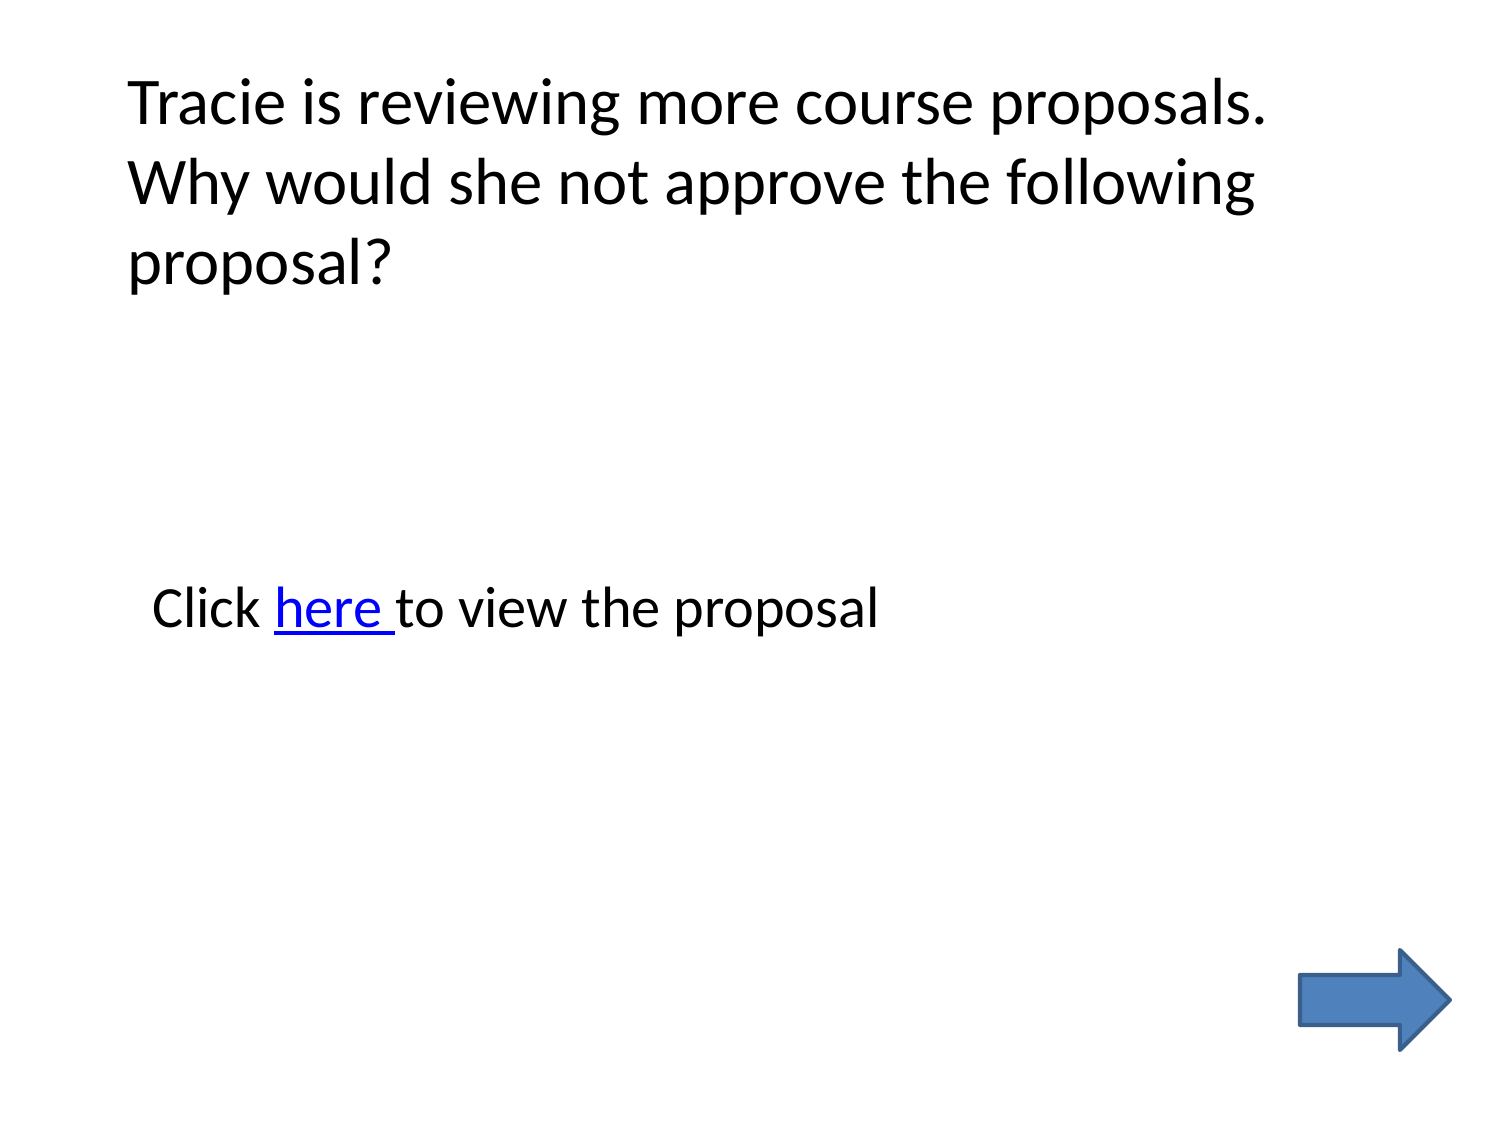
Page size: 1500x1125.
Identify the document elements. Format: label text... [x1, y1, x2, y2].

list Tracie is reviewing more course proposals. Why would she not approve the following proposal? [112, 50, 1375, 338]
text_box [1297, 948, 1453, 1052]
text_box Click here to view the proposal [137, 561, 1338, 647]
